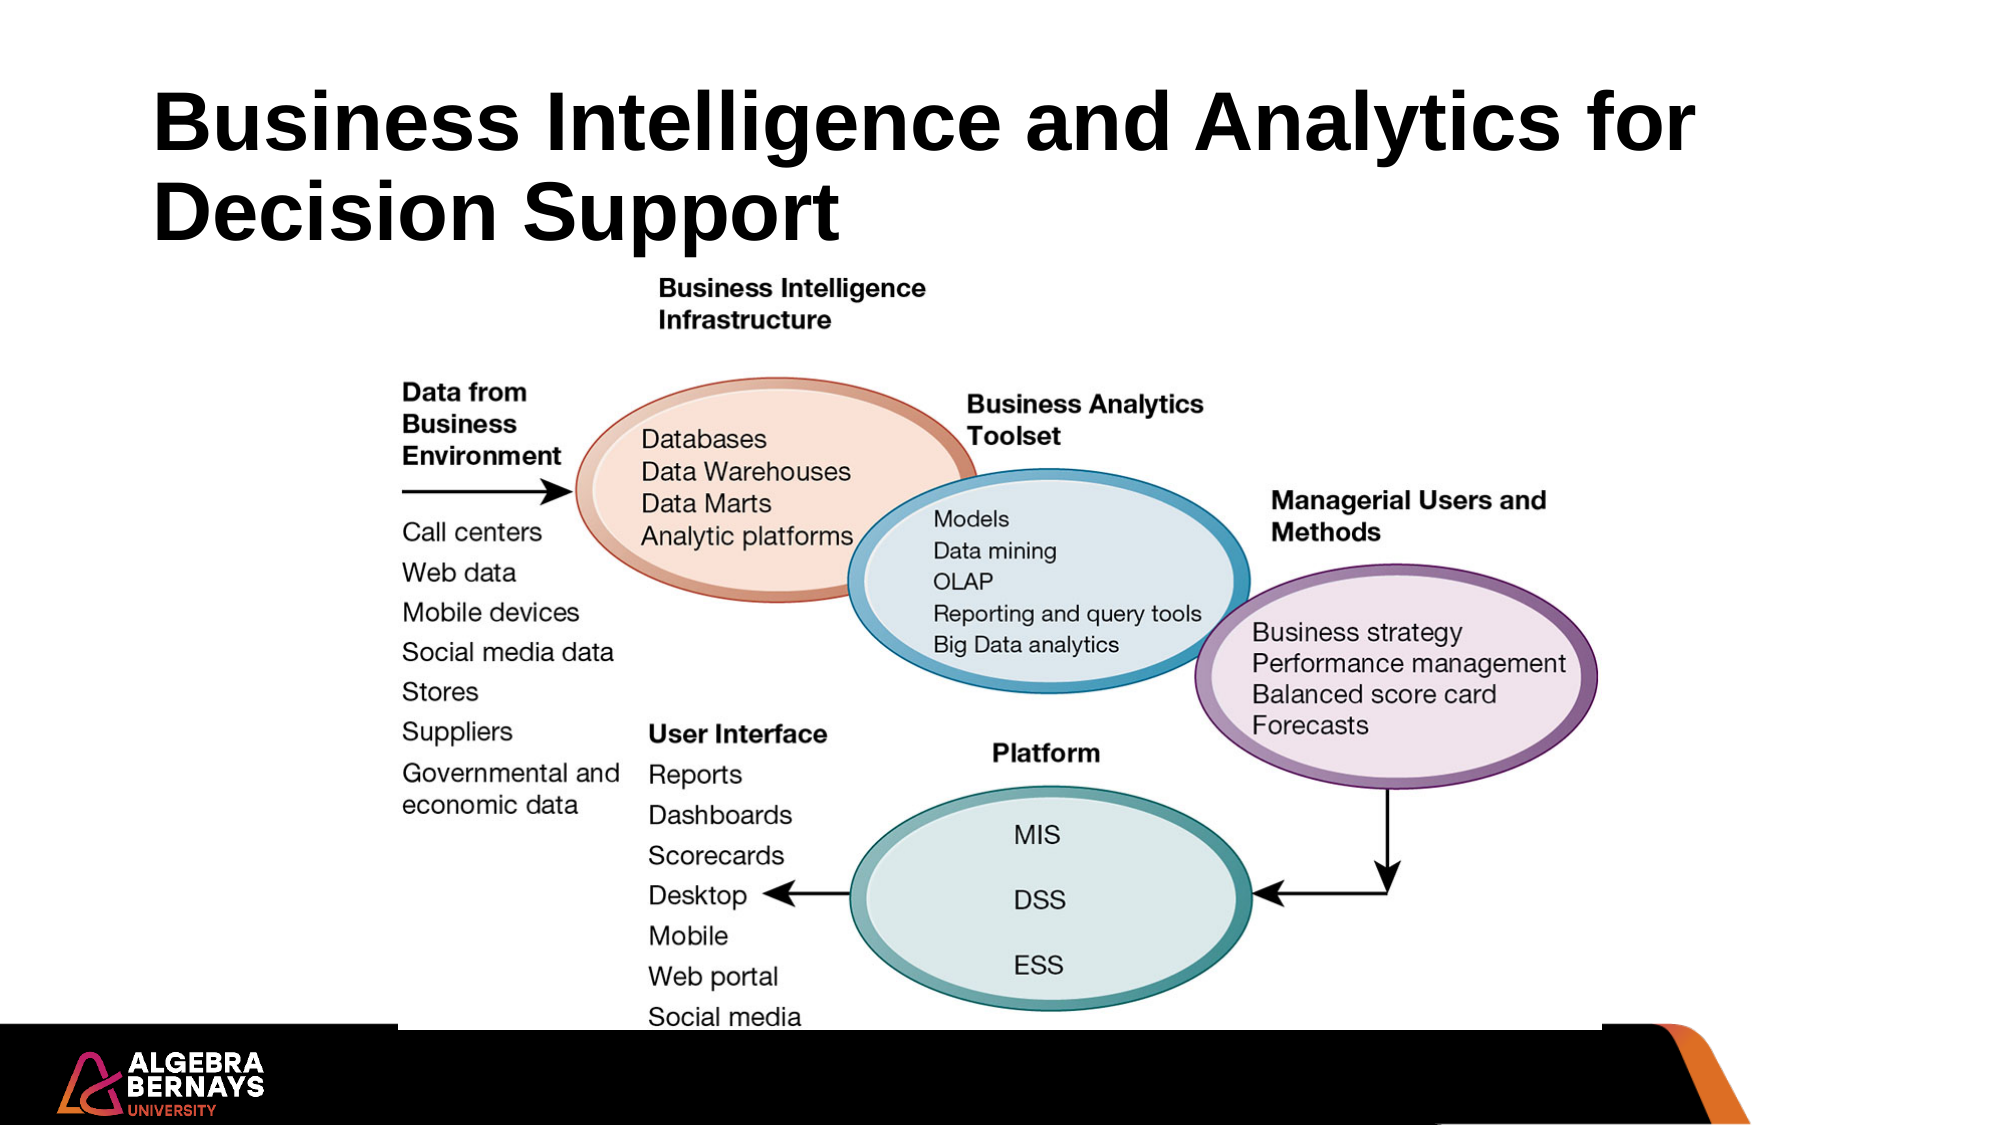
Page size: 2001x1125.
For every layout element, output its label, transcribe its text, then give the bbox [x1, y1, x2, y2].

picture [0, 274, 1958, 1125]
title Business Intelligence and Analytics for Decision Support [137, 67, 1863, 271]
